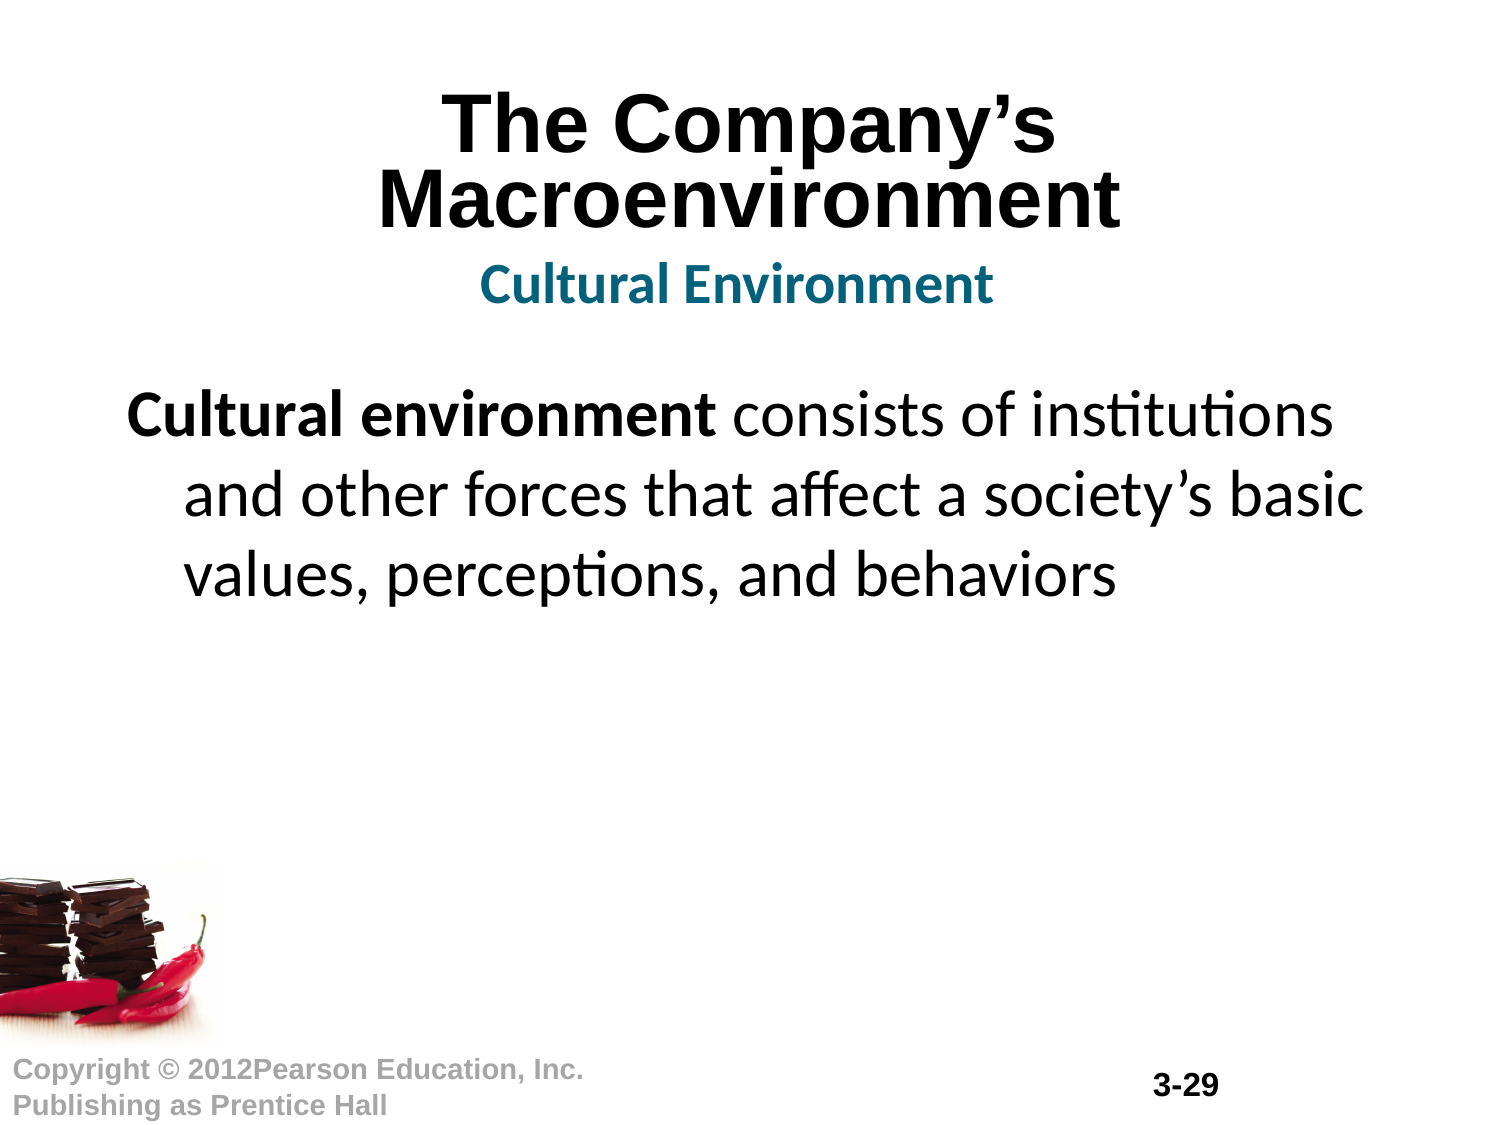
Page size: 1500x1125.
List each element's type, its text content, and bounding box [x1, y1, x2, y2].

title The Company’s Macroenvironment [112, 37, 1388, 226]
list Cultural Environment [149, 237, 1326, 301]
list Cultural environment consists of institutions and other forces that affect a society’s basic values, perceptions, and behaviors [112, 362, 1388, 1038]
picture [0, 862, 225, 1050]
